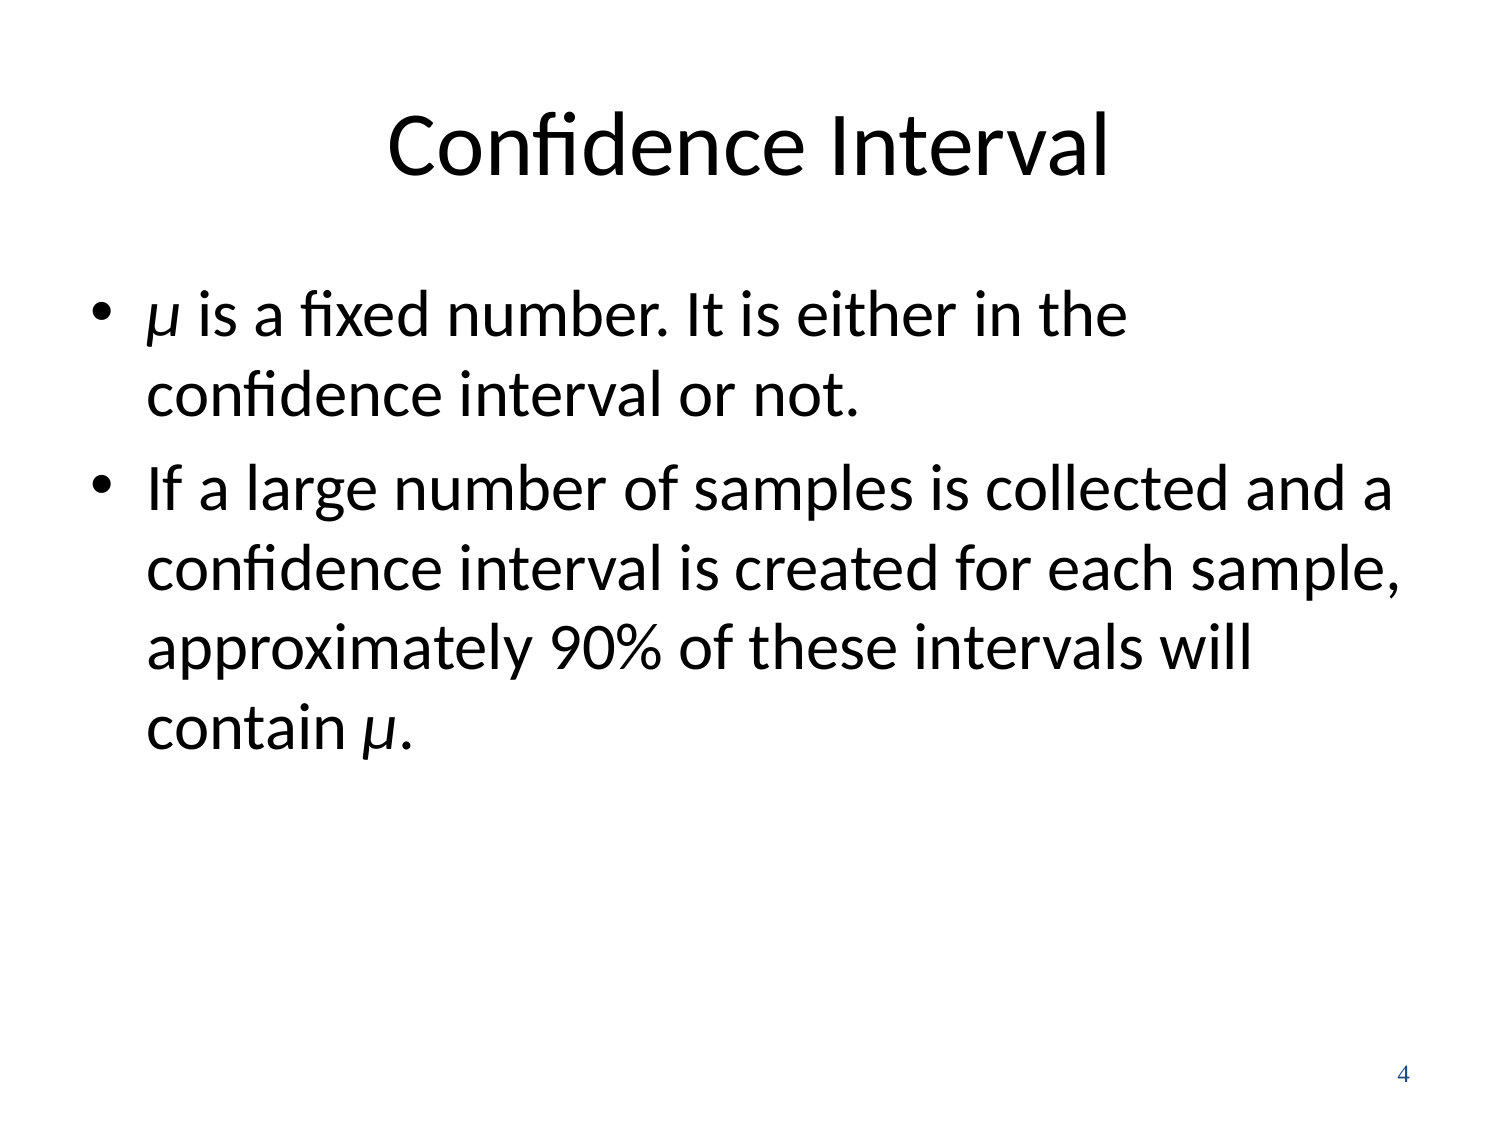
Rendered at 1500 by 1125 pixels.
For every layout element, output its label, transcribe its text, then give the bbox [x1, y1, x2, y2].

title Confidence Interval [75, 45, 1425, 233]
slide_number 4 [1074, 1042, 1425, 1103]
list μ is a fixed number. It is either in the confidence interval or not. If a large number of samples is collected and a confidence interval is created for each sample, approximately 90% of these intervals will contain μ. [75, 262, 1425, 1005]
